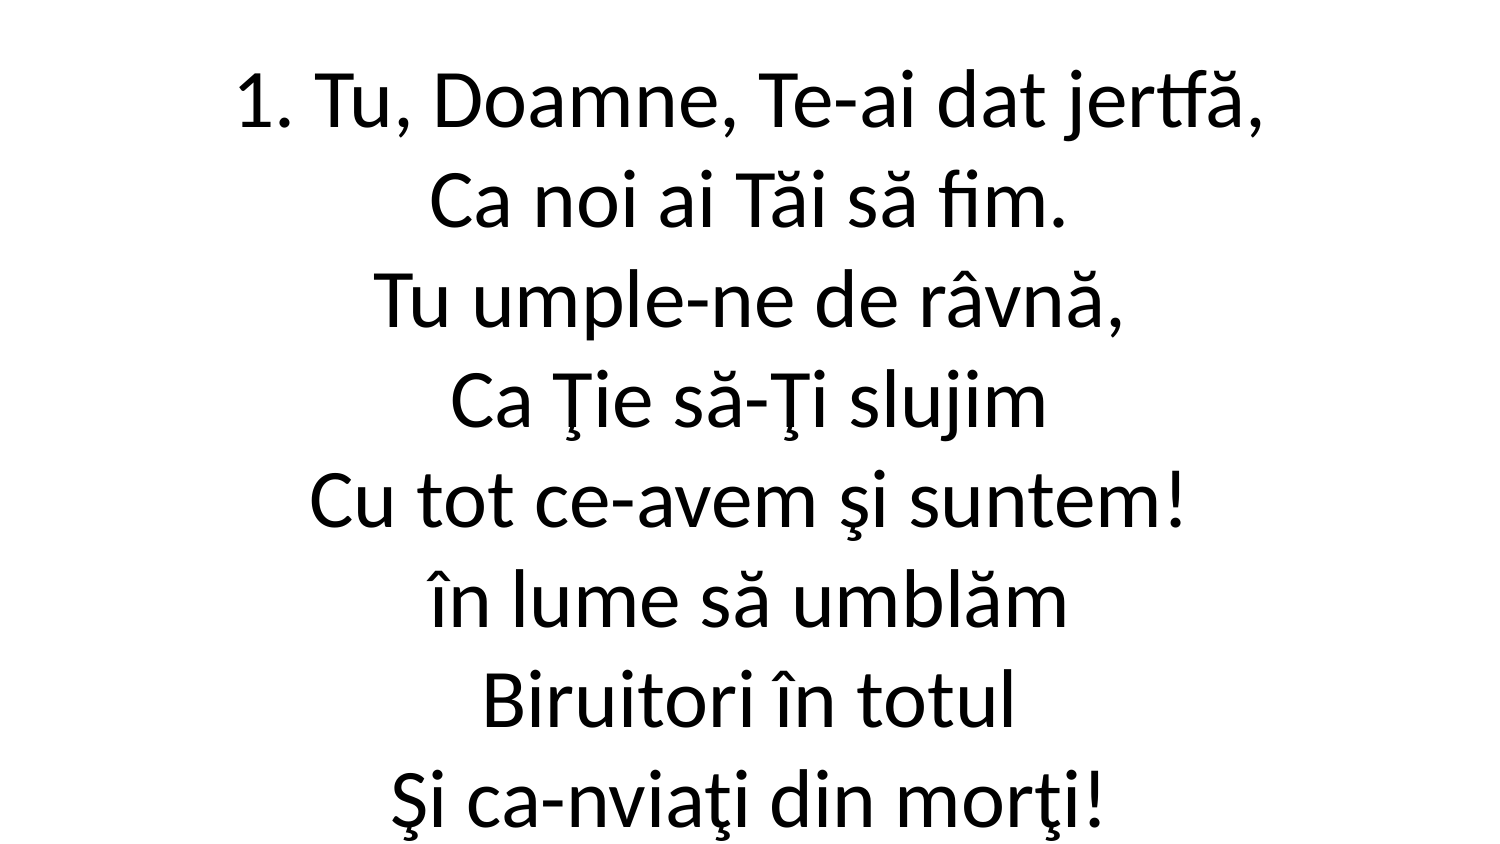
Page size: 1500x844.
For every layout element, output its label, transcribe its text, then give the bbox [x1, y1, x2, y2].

text_box 1. Tu, Doamne, Te-ai dat jertfă, Ca noi ai Tăi să fim. Tu umple-ne de râvnă, Ca Ţie să-Ţi slujim Cu tot ce-avem şi suntem! în lume să umblăm Biruitori în totul Şi ca-nviaţi din morţi! [217, 0, 1283, 844]
